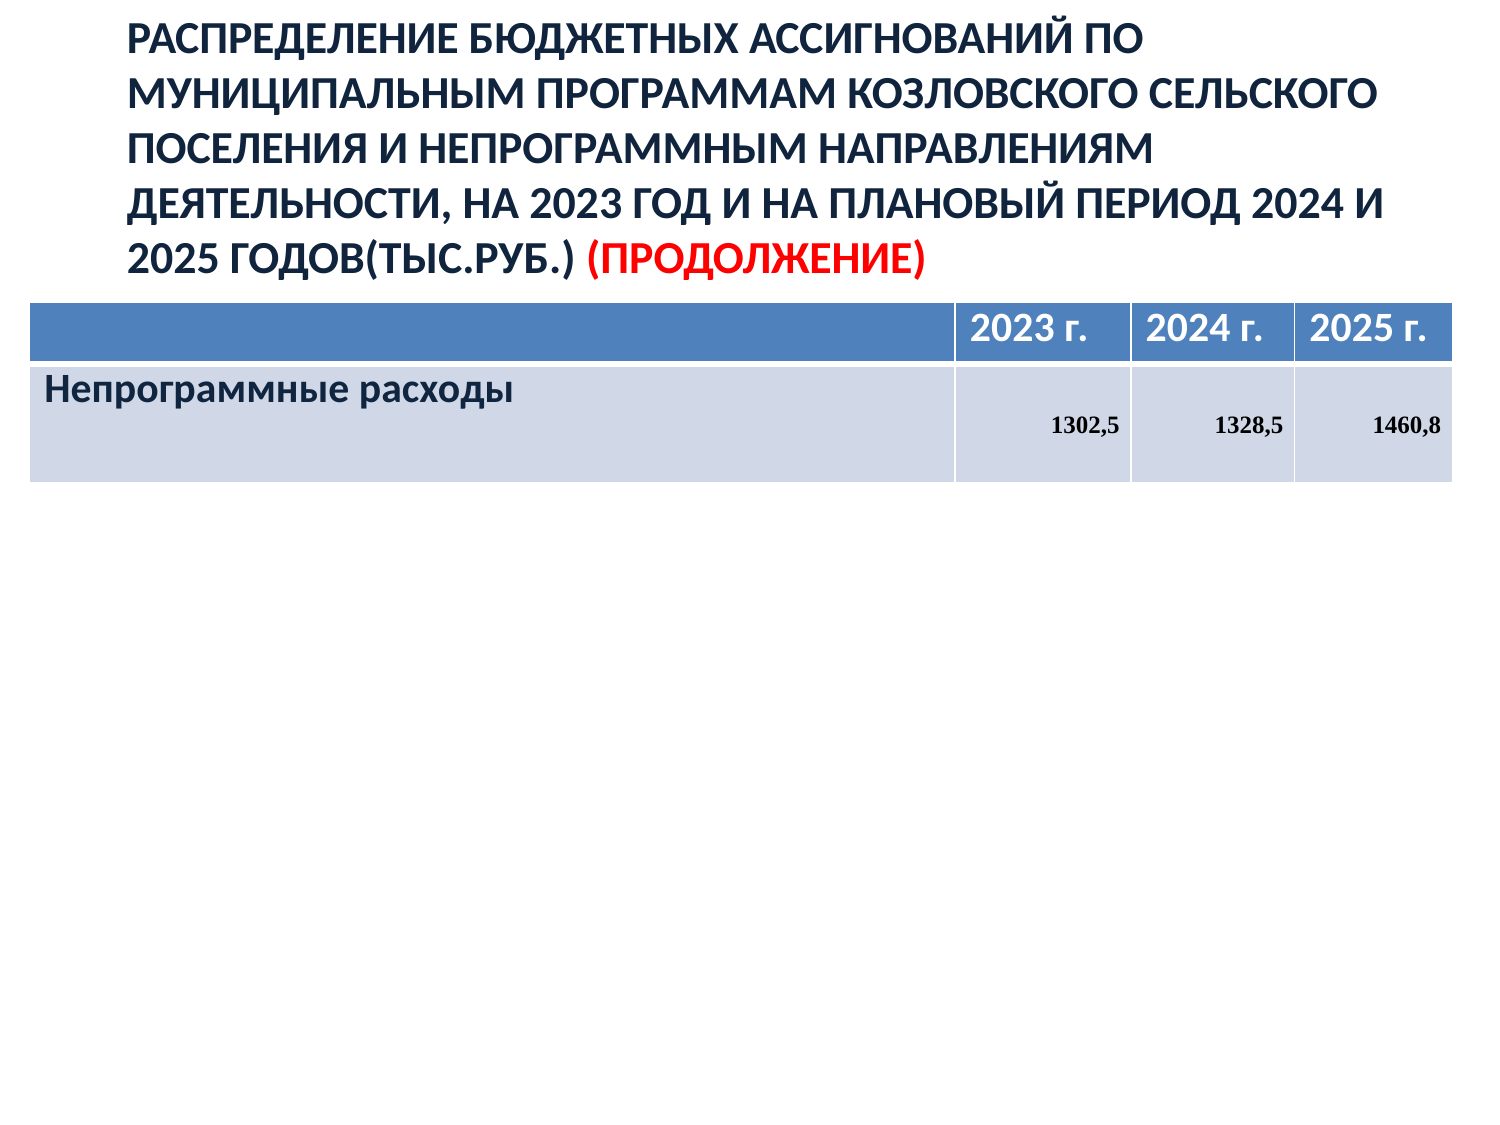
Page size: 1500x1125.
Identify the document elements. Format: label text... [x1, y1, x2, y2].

table_cell 1460,8 [1295, 367, 1452, 482]
table_header [30, 303, 954, 361]
table_cell 1328,5 [1132, 367, 1294, 482]
table_cell 1302,5 [956, 367, 1130, 482]
table_header 2024 г. [1132, 303, 1294, 361]
text_box Распределение бюджетных ассигнований по муниципальным программам КОЗЛОВСКОГО сельского поселения и непрограммным направлениям деятельности, на 2023 год и на плановый период 2024 и 2025 годов(ТЫС.РУБ.) (ПРОДОЛЖЕНИЕ) [112, 0, 1500, 290]
table_header 2023 г. [956, 303, 1130, 361]
table_cell Непрограммные расходы [30, 367, 954, 482]
table_header 2025 г. [1295, 303, 1452, 361]
